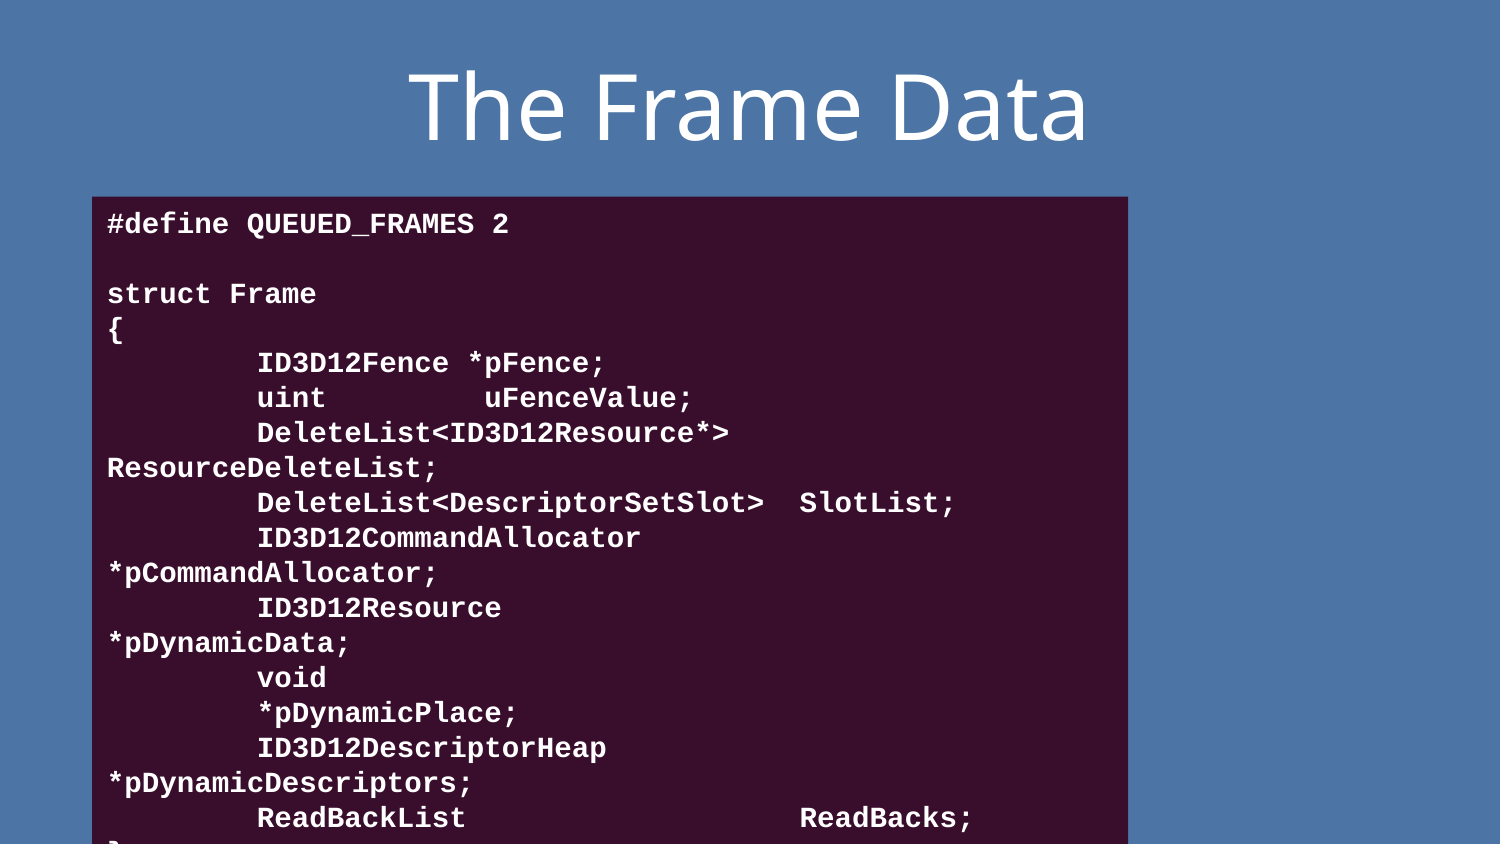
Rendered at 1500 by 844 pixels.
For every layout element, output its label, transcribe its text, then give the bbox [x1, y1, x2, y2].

text_box #define QUEUED_FRAMES 2 struct Frame { ID3D12Fence *pFence; uint uFenceValue; DeleteList<ID3D12Resource*> ResourceDeleteList; DeleteList<DescriptorSetSlot> SlotList; ID3D12CommandAllocator *pCommandAllocator; ID3D12Resource *pDynamicData; void *pDynamicPlace; ID3D12DescriptorHeap *pDynamicDescriptors; ReadBackList ReadBacks; }; uint32 g_uCurrentFrame; Frame g_Frames[QUEUED_FRAMES]; [92, 196, 1129, 844]
title The Frame Data [75, 33, 1425, 175]
